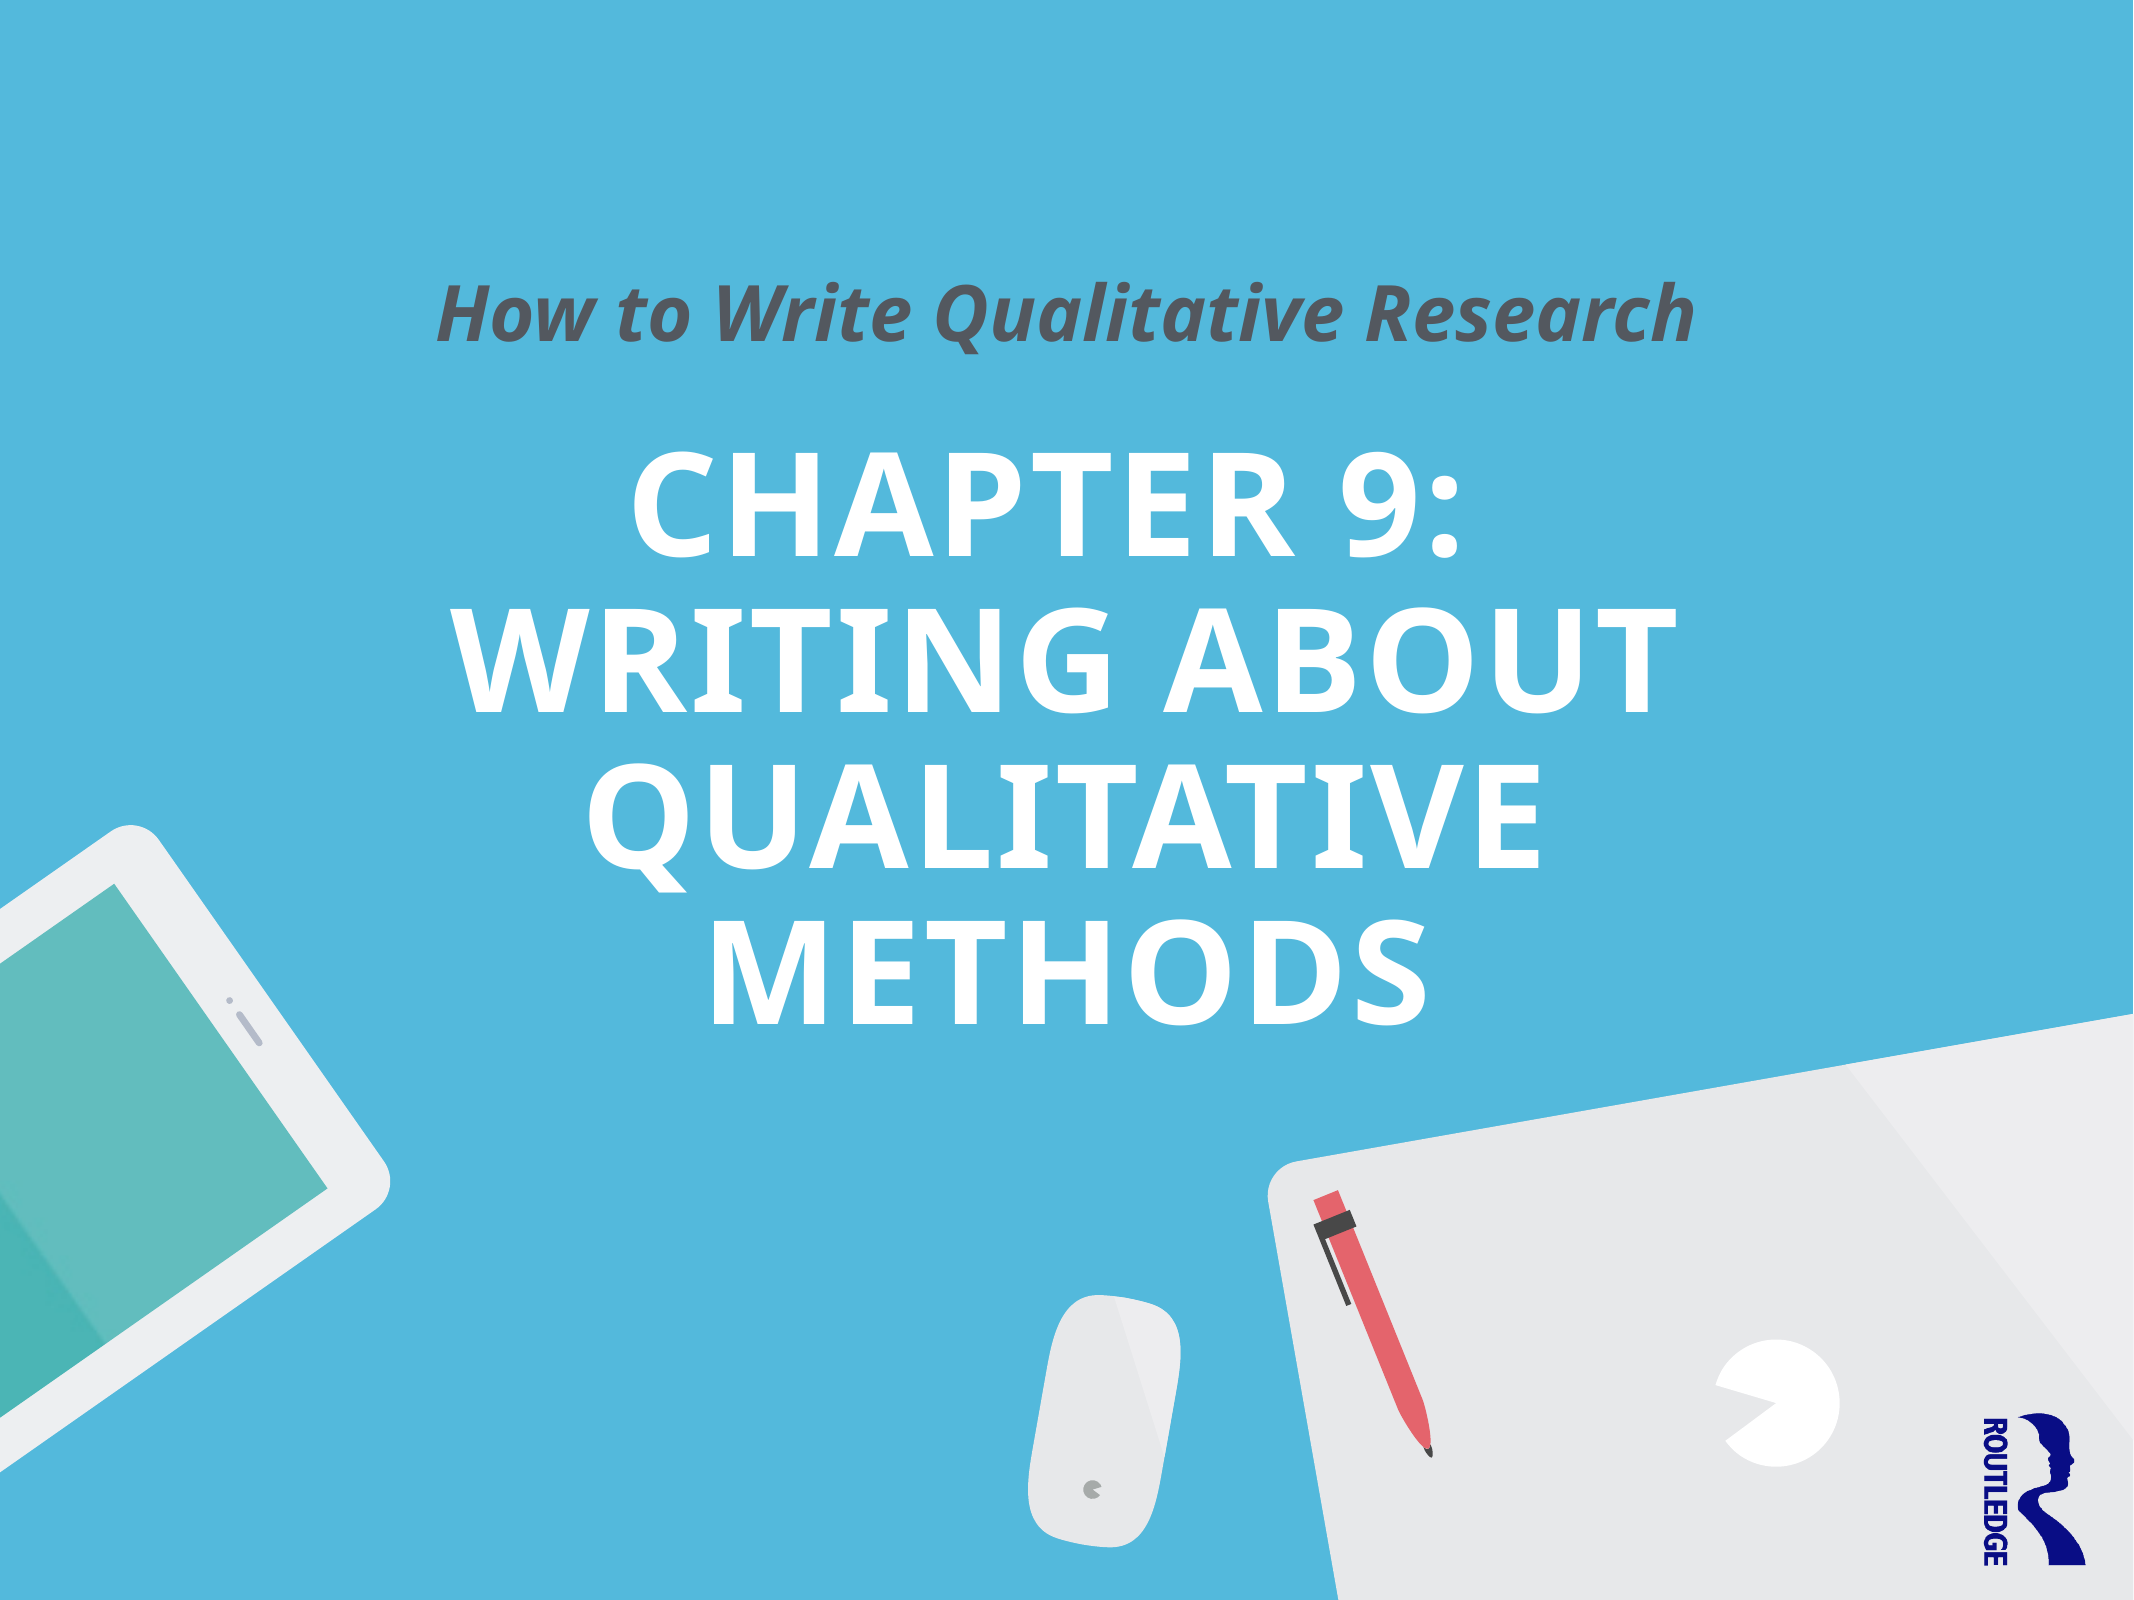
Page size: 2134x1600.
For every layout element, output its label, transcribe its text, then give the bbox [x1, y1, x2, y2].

picture [0, 883, 328, 1418]
picture [1983, 1412, 2088, 1566]
title Chapter 9: Writing about qualitative methods [207, 378, 1926, 1109]
